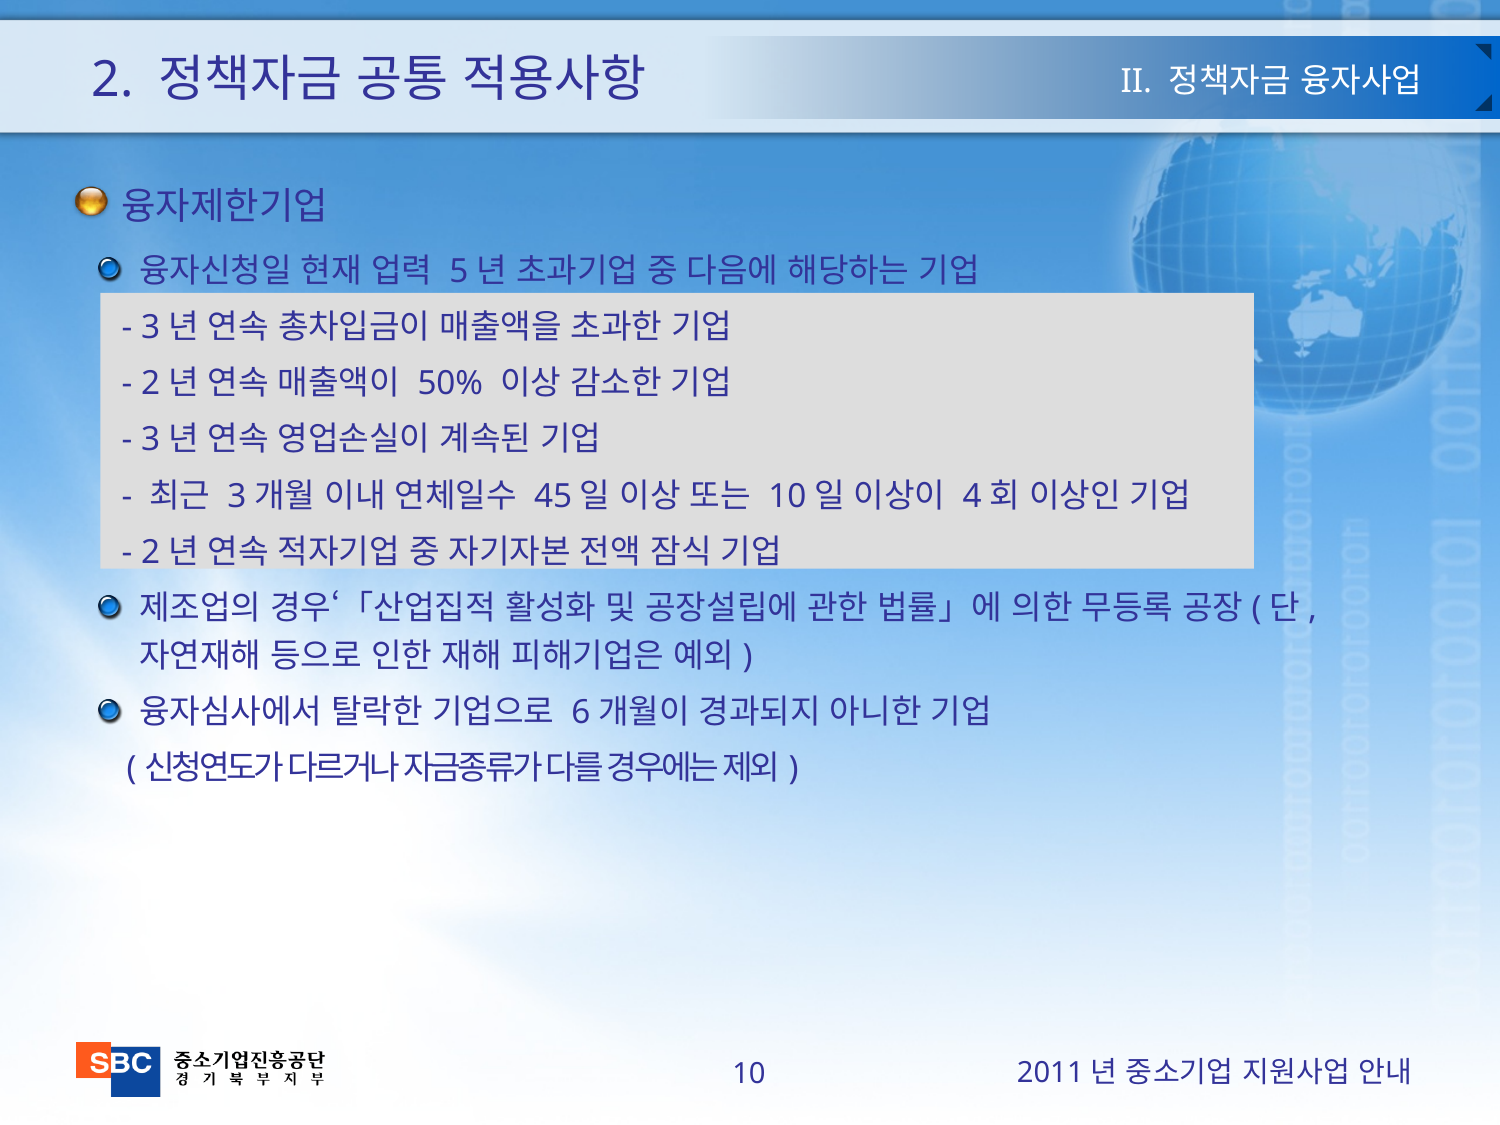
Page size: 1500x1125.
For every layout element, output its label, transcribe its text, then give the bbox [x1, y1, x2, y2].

text_box 2. 정책자금 공통 적용사항 [77, 38, 662, 114]
picture [0, 0, 1500, 1125]
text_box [71, 169, 1196, 230]
text_box 융자신청일 현재 업력 5년 초과기업 중 다음에 해당하는 기업 - 3년 연속 총차입금이 매출액을 초과한 기업 - 2년 연속 매출액이 50% 이상 감소한 기업 - 3년 연속 영업손실이 계속된 기업 - 최근 3개월 이내 연체일수 45일 이상 또는 10일 이상이 4회 이상인 기업 - 2년 연속 적자기업 중 자기자본 전액 잠식 기업 제조업의 경우‘「산업집적 활성화 및 공장설립에 관한 법률」에 의한 무등록 공장(단, 자연재해 등으로 인한 재해 피해기업은 예외) 융자심사에서 탈락한 기업으로 6개월이 경과되지 아니한 기업 (신청연도가 다르거나 자금종류가 다를 경우에는 제외) [80, 233, 1440, 794]
text_box II. 정책자금 융자사업 [1105, 51, 1438, 107]
